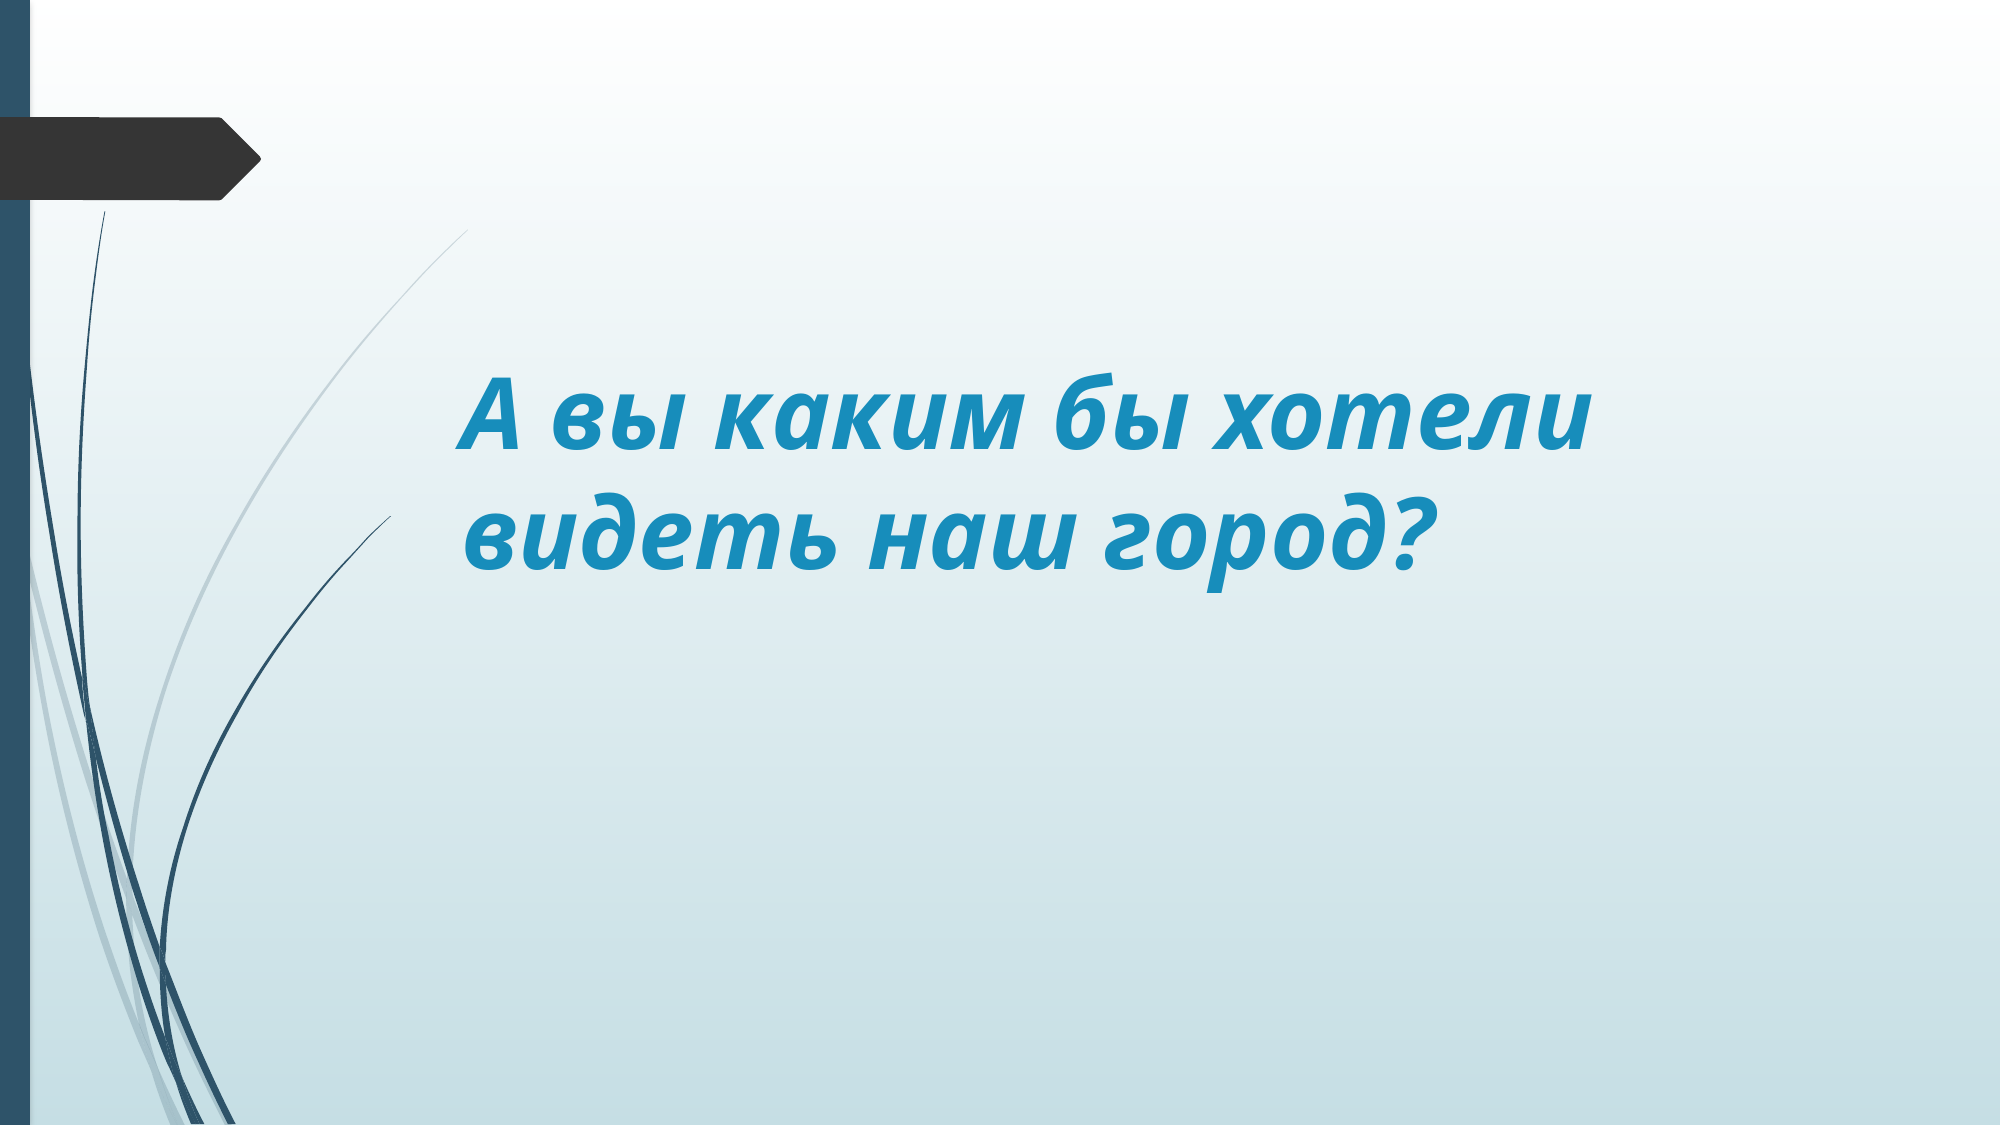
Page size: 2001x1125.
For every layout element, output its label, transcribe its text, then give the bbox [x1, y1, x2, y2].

title А вы каким бы хотели видеть наш город? [446, 342, 1911, 650]
